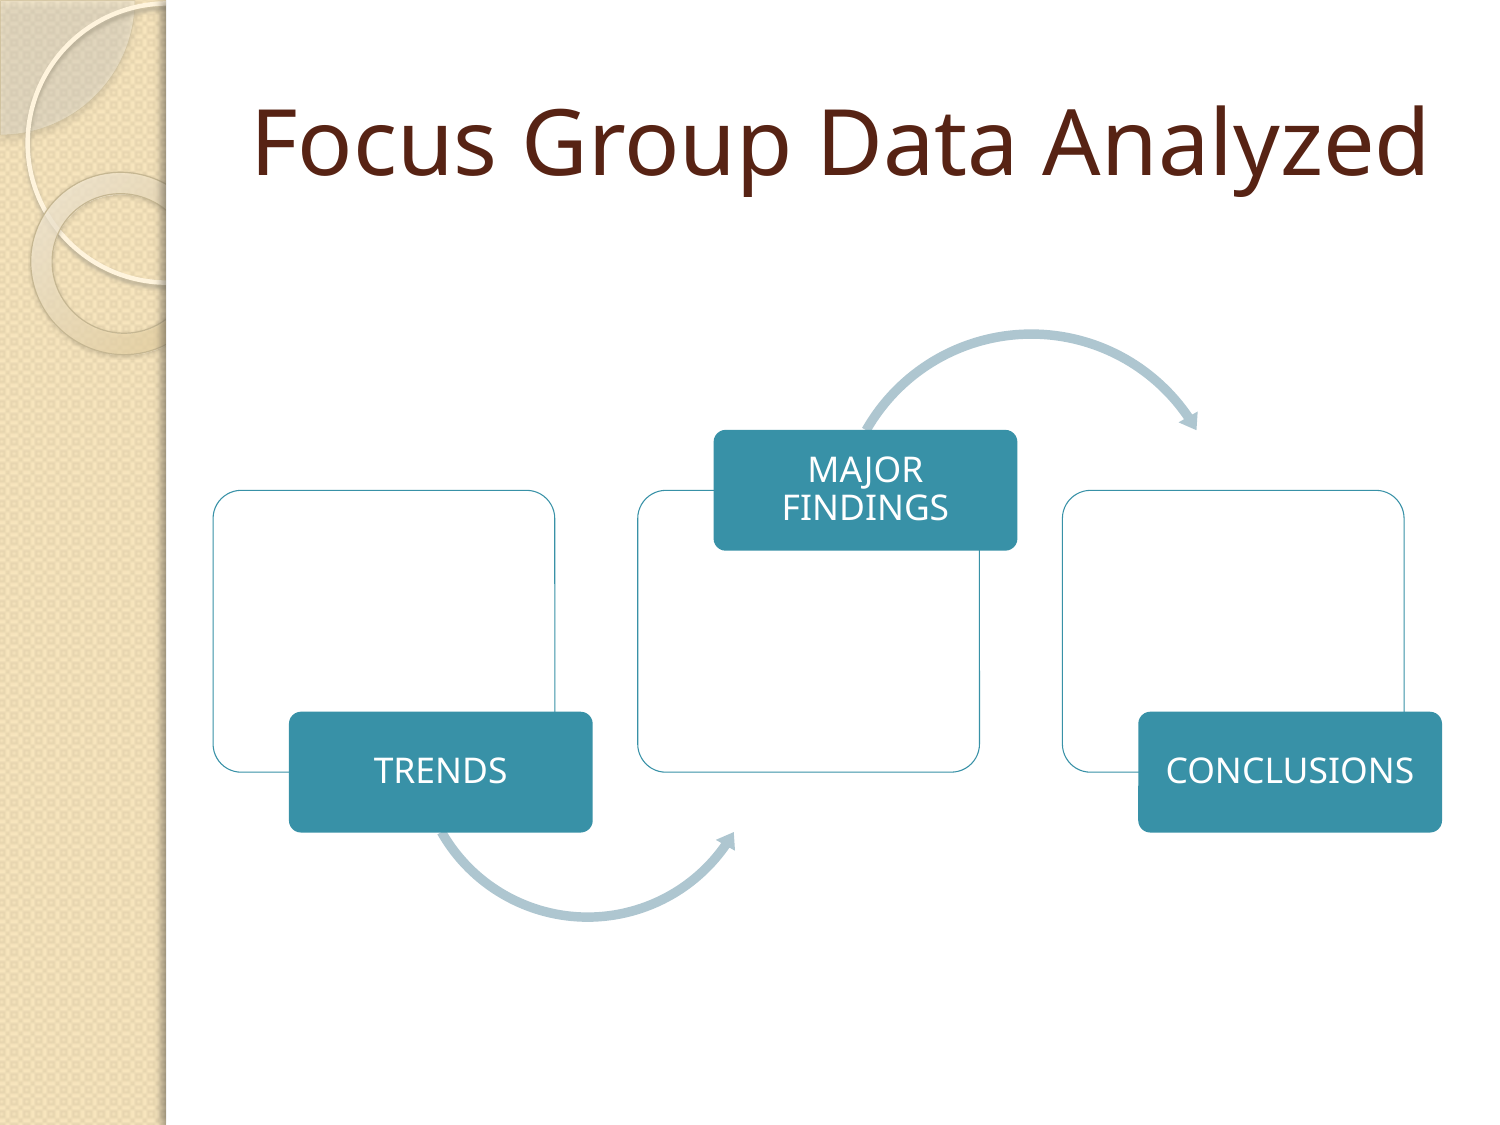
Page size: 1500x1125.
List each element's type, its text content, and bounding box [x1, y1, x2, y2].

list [212, 237, 1443, 1025]
title Focus Group Data Analyzed [235, 45, 1466, 233]
